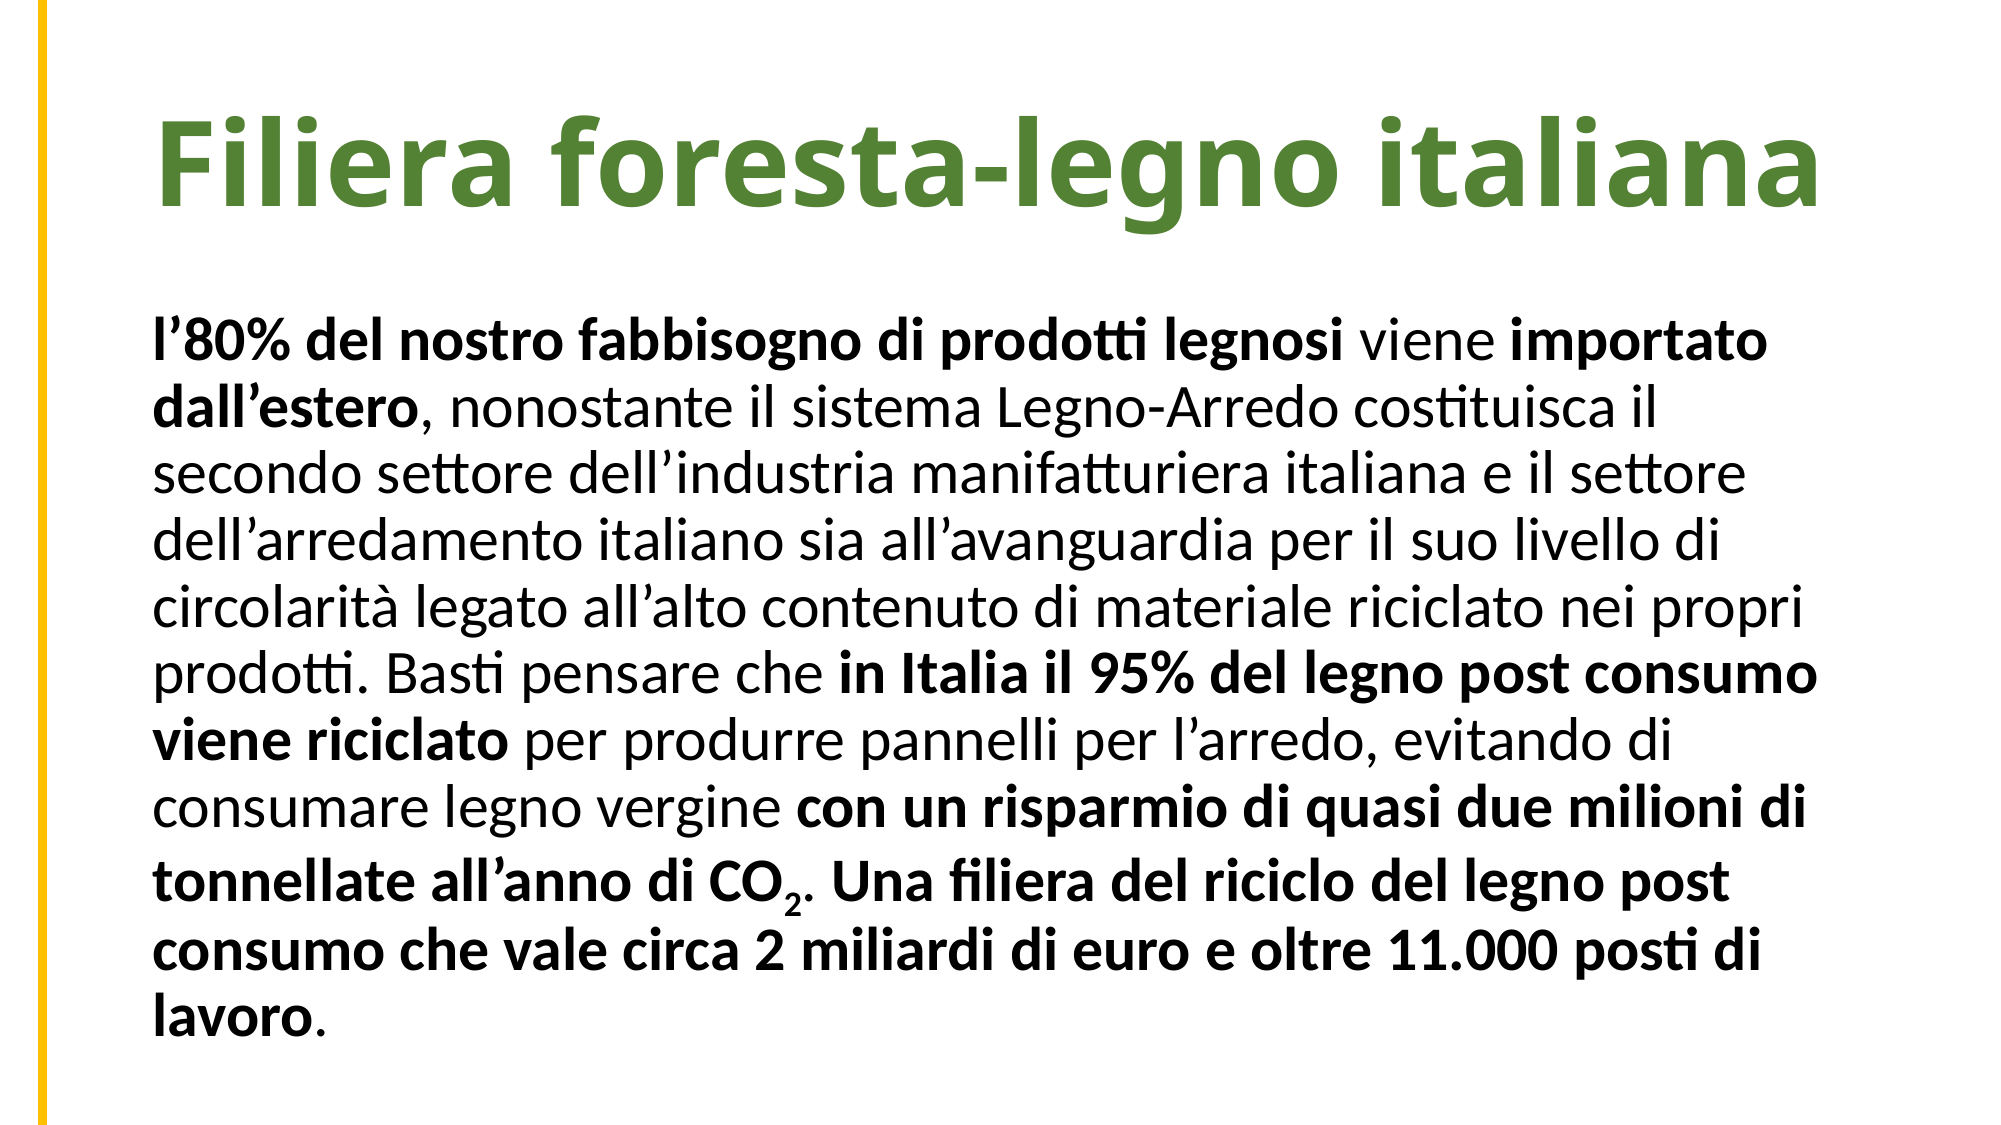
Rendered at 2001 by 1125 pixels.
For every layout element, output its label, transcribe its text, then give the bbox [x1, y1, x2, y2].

text_box Filiera foresta-legno italiana [137, 59, 1863, 278]
list l’80% del nostro fabbisogno di prodotti legnosi viene importato dall’estero, nonostante il sistema Legno-Arredo costituisca il secondo settore dell’industria manifatturiera italiana e il settore dell’arredamento italiano sia all’avanguardia per il suo livello di circolarità legato all’alto contenuto di materiale riciclato nei propri prodotti. Basti pensare che in Italia il 95% del legno post consumo viene riciclato per produrre pannelli per l’arredo, evitando di consumare legno vergine con un risparmio di quasi due milioni di tonnellate all’anno di CO2. Una filiera del riciclo del legno post consumo che vale circa 2 miliardi di euro e oltre 11.000 posti di lavoro. [137, 299, 1887, 1066]
